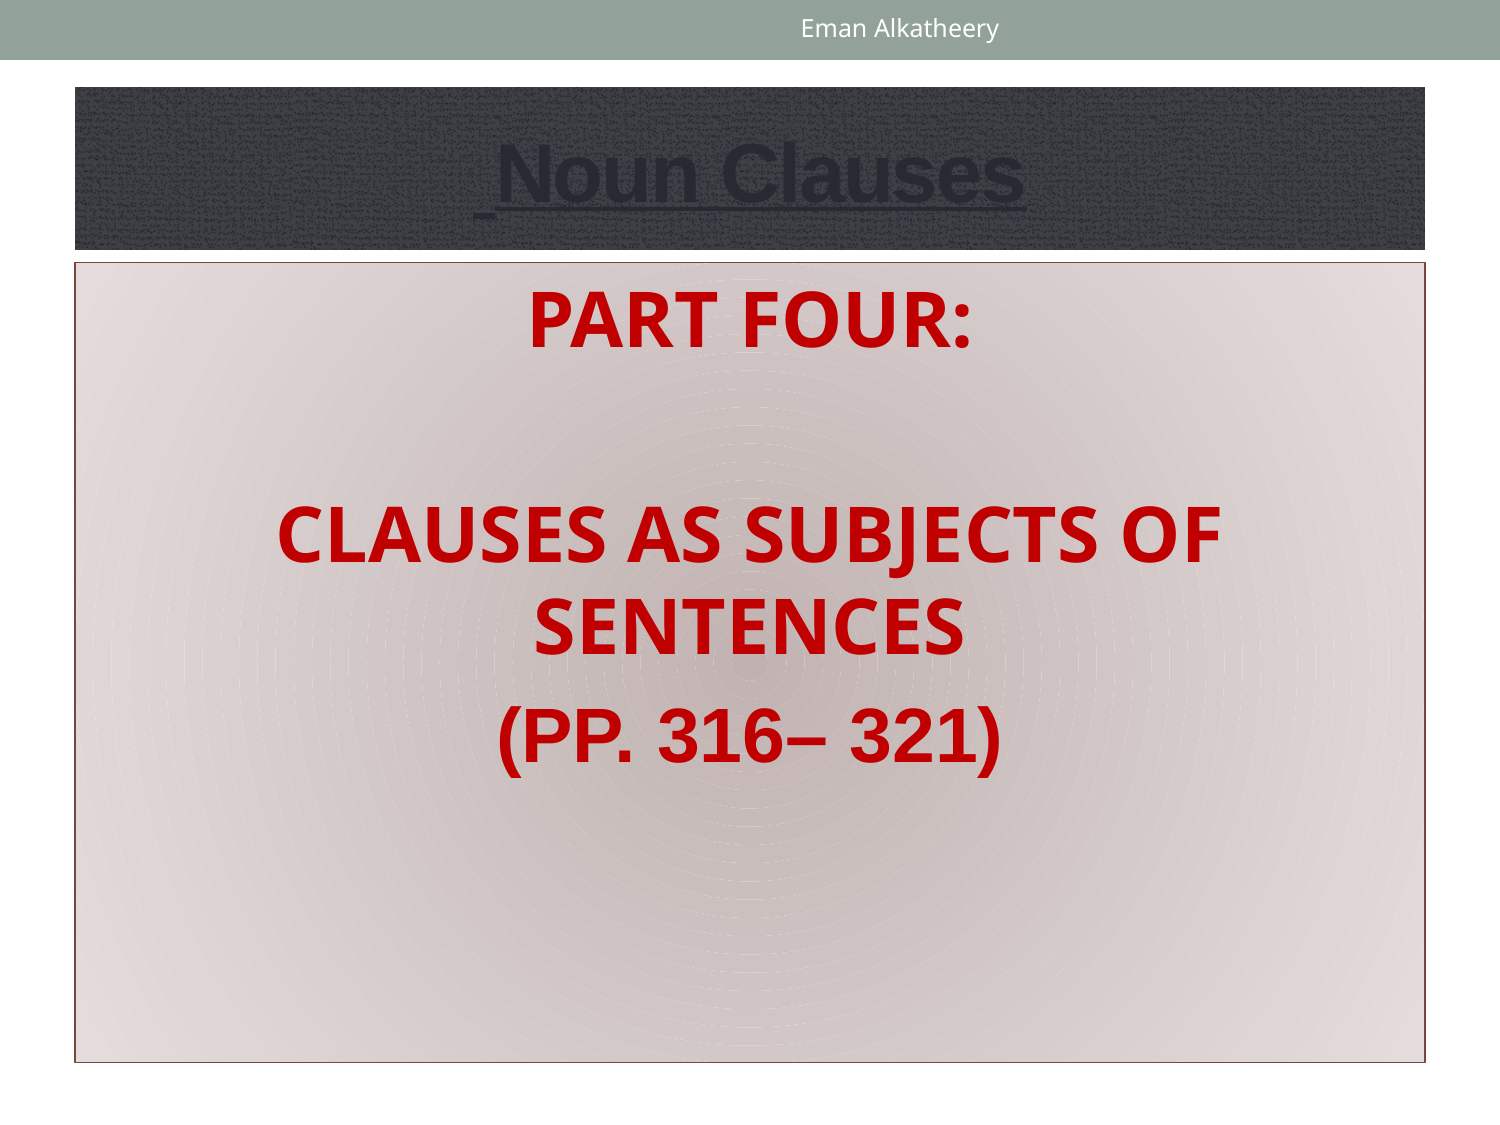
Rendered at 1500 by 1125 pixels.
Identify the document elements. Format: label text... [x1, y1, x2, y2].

list PART FOUR: CLAUSES AS SUBJECTS OF SENTENCES (PP. 316– 321) [74, 262, 1426, 1063]
title Noun Clauses [75, 87, 1425, 250]
footer Eman Alkatheery [562, 3, 1238, 57]
